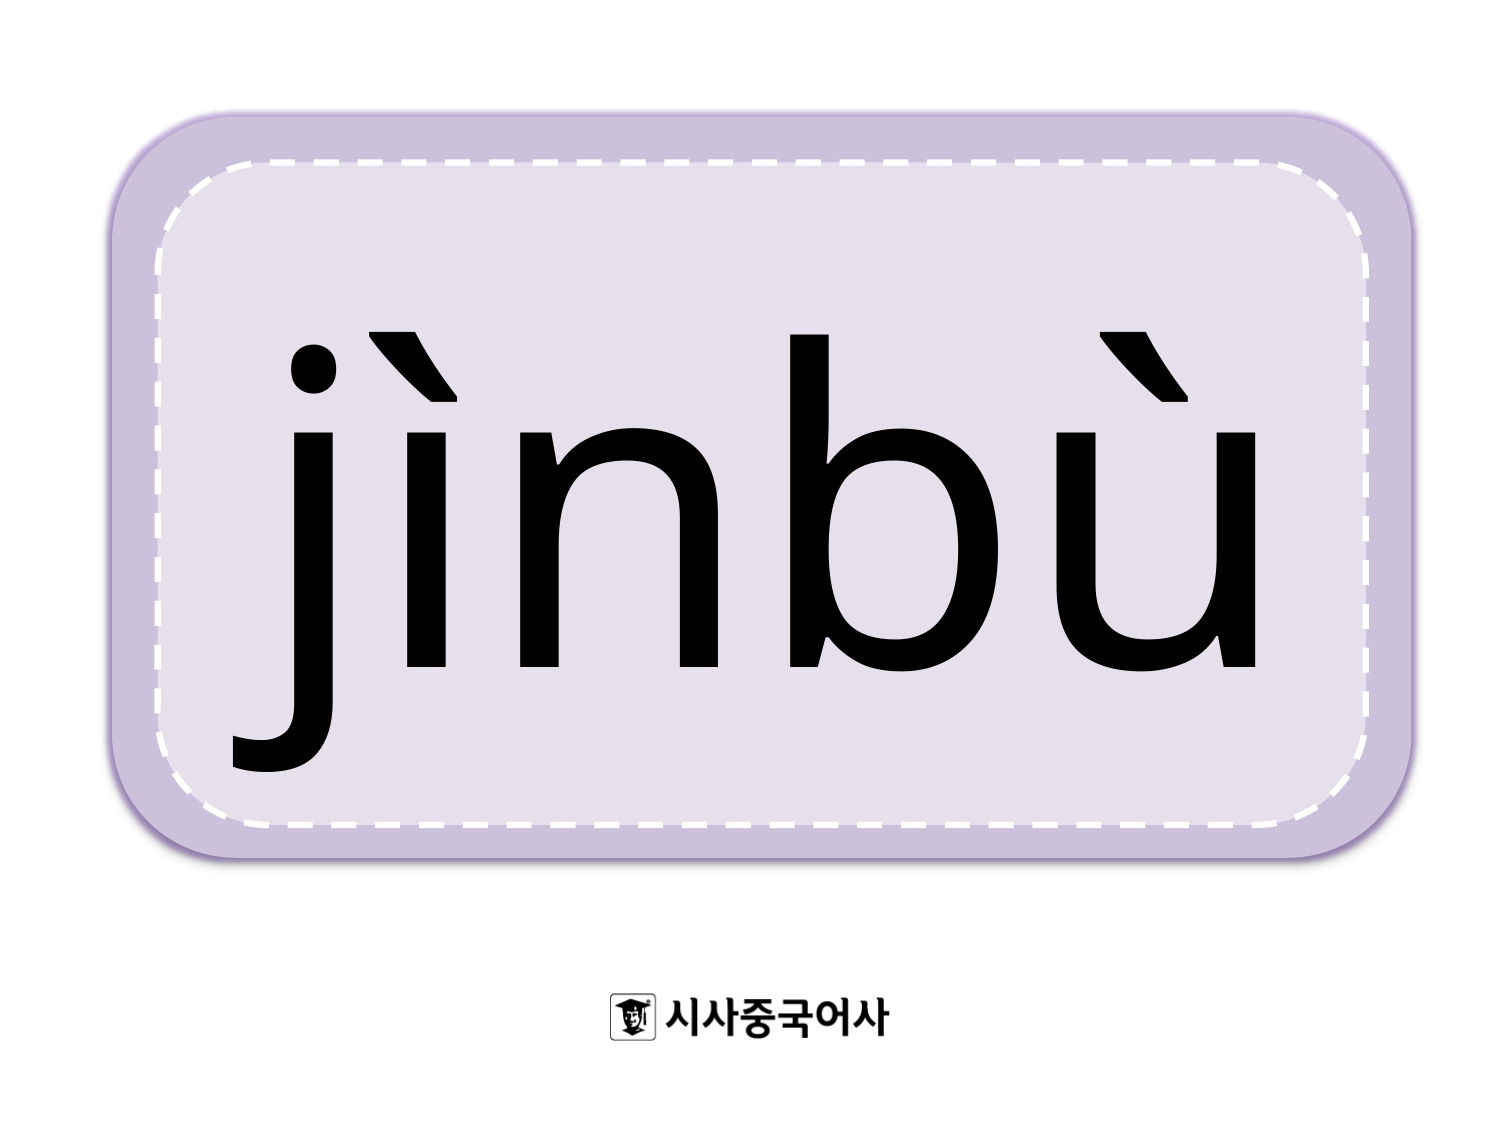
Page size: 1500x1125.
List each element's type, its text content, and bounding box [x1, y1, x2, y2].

picture [602, 987, 898, 1047]
text_box jìnbù [171, 160, 1380, 824]
